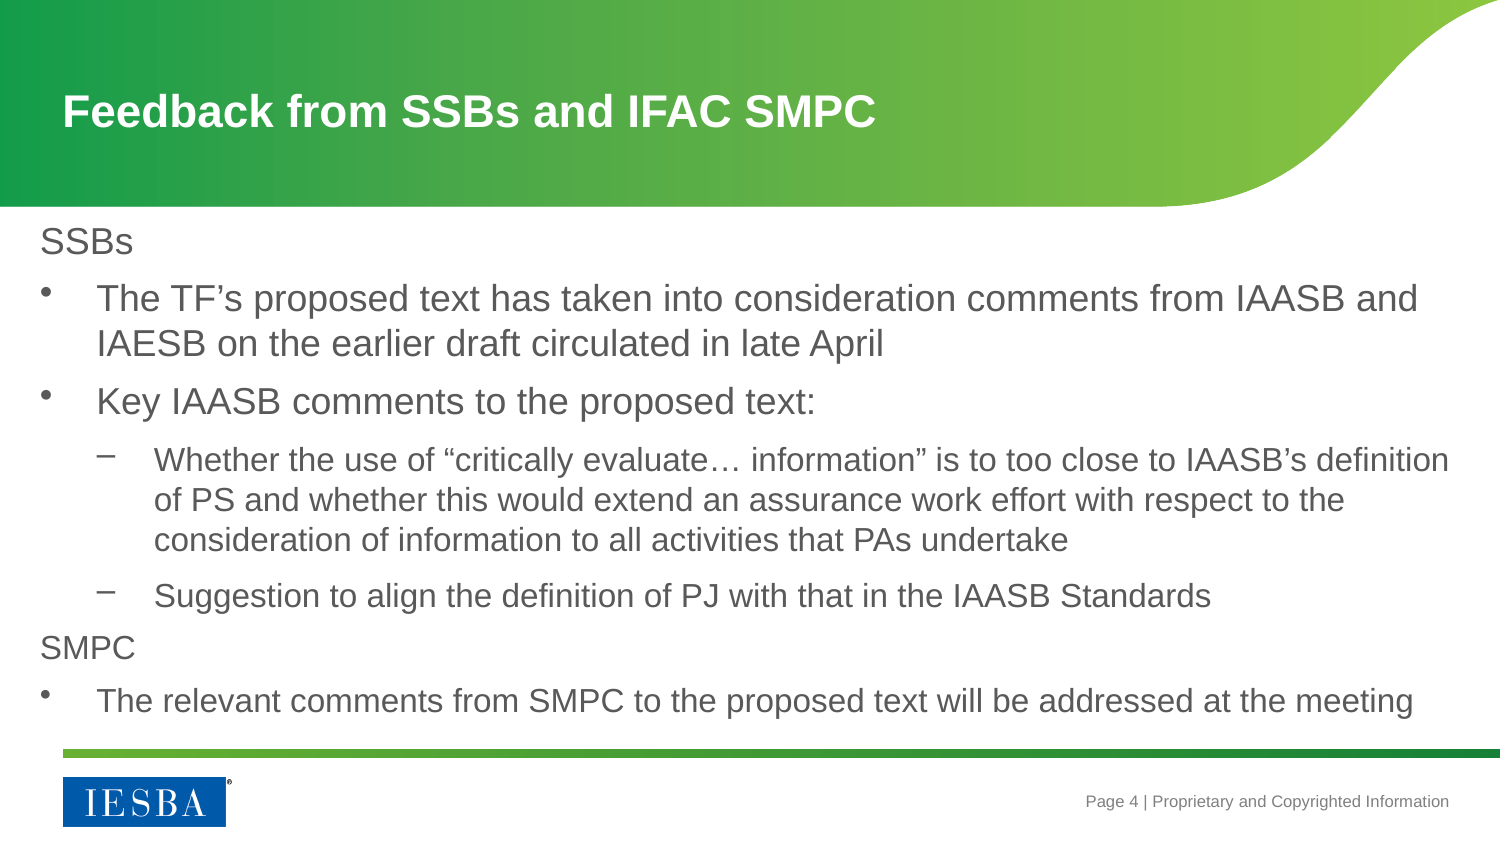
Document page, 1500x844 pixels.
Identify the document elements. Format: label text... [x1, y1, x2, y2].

title Feedback from SSBs and IFAC SMPC [62, 46, 1300, 172]
picture [63, 777, 232, 827]
picture [0, 0, 1500, 207]
list SSBs The TF’s proposed text has taken into consideration comments from IAASB and IAESB on the earlier draft circulated in late April Key IAASB comments to the proposed text: Whether the use of “critically evaluate… information” is to too close to IAASB’s definition of PS and whether this would extend an assurance work effort with respect to the consideration of information to all activities that PAs undertake Suggestion to align the definition of PJ with that in the IAASB Standards SMPC The relevant comments from SMPC to the proposed text will be addressed at the meeting [24, 209, 1475, 710]
